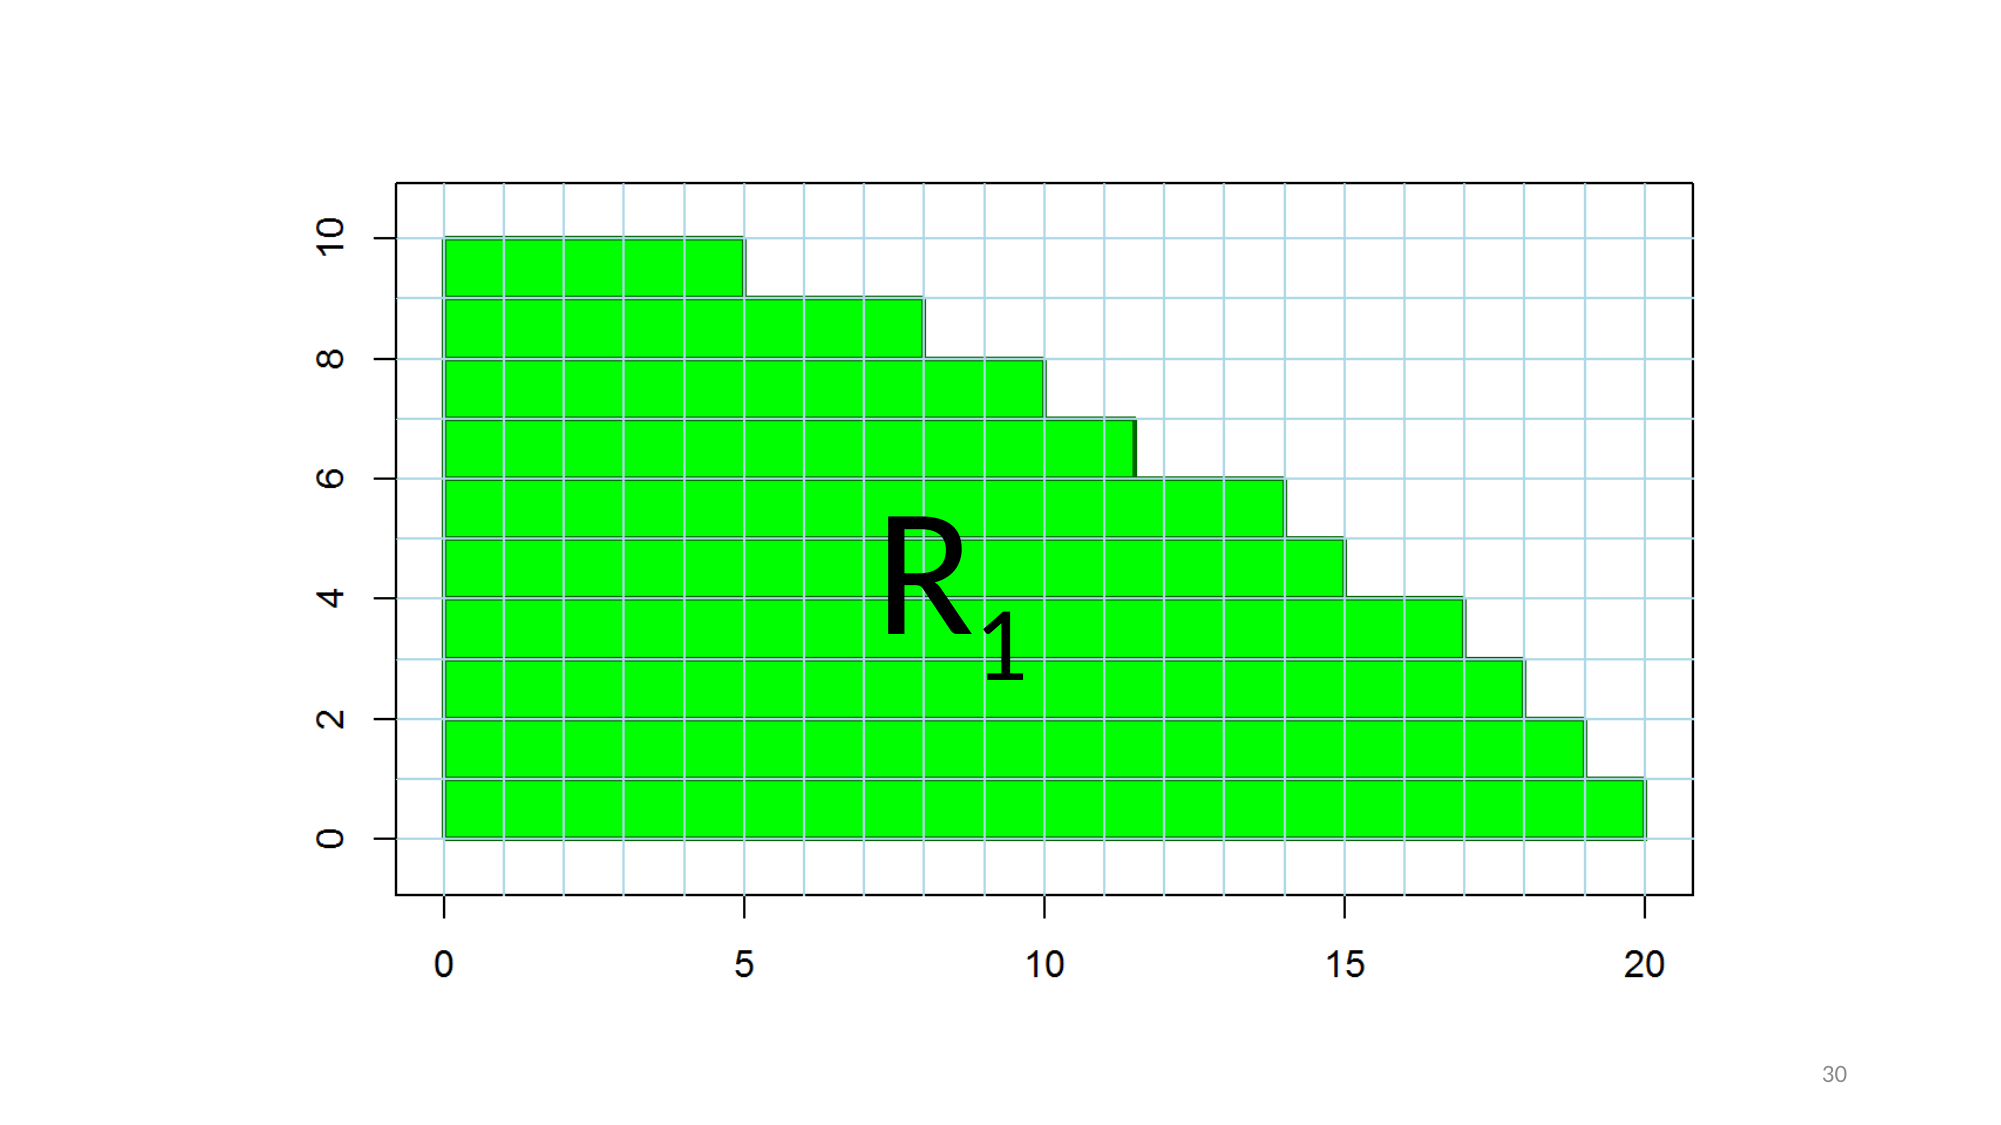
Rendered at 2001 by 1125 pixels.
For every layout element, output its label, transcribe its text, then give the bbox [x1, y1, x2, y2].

picture [212, 0, 1788, 1125]
slide_number 30 [1788, 1042, 1863, 1103]
